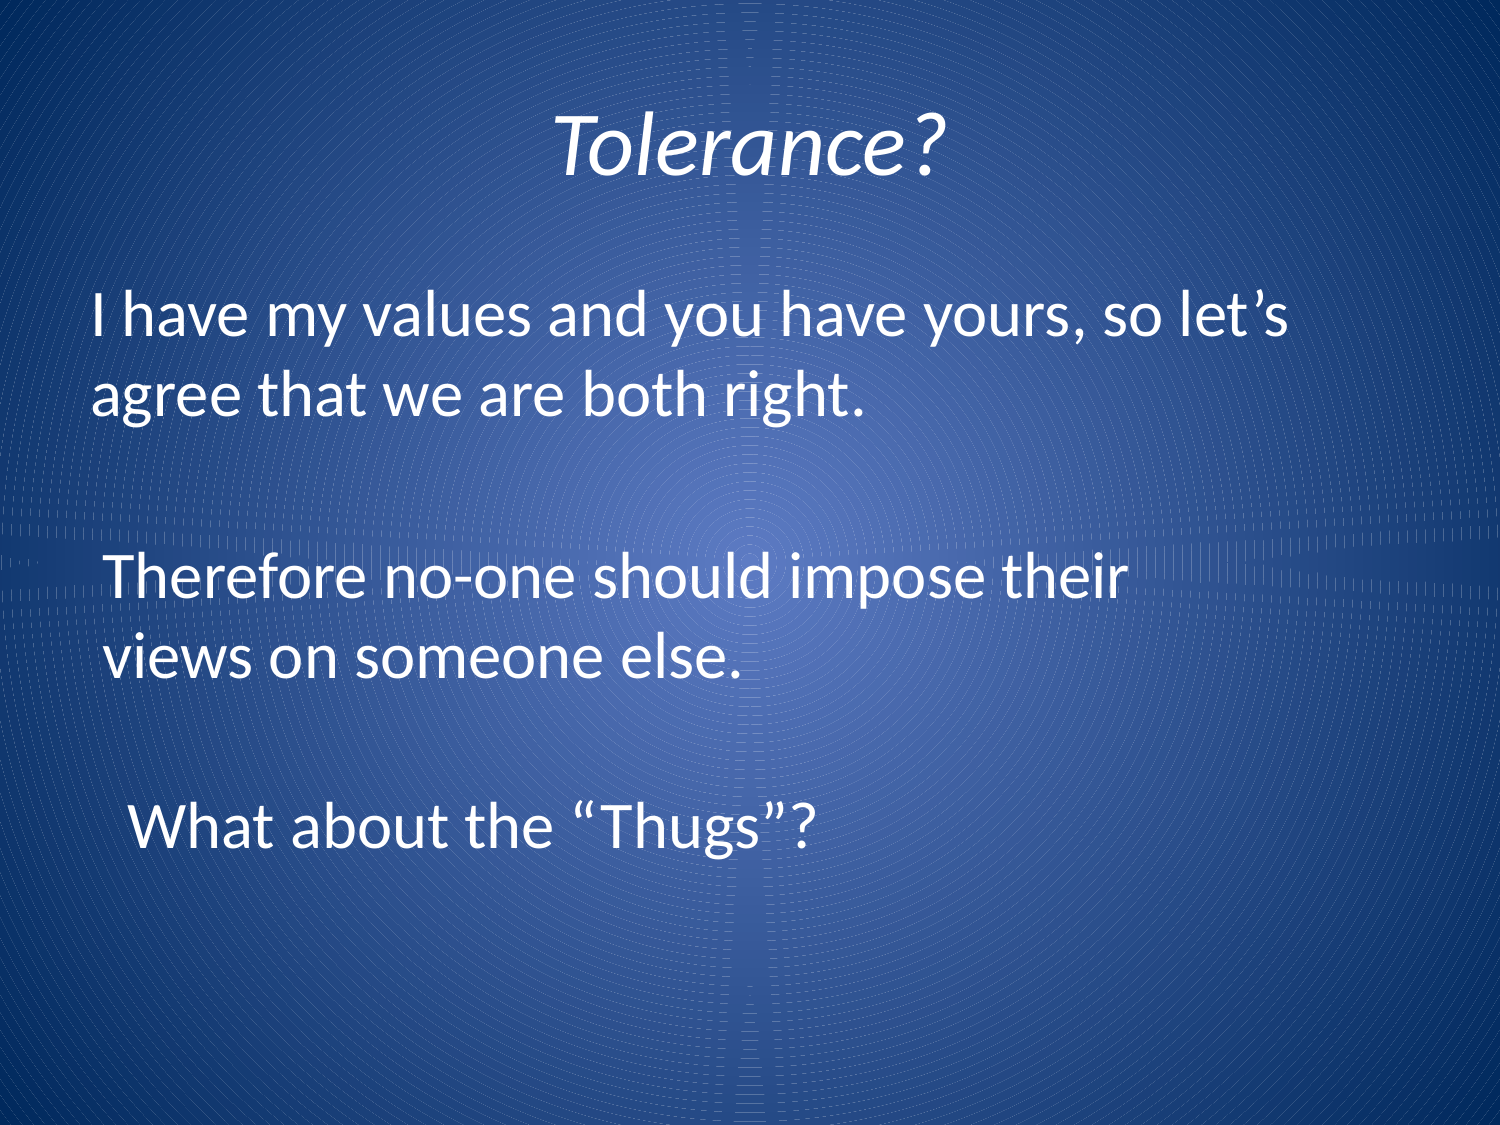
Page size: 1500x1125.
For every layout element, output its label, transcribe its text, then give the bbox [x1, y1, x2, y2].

text_box Therefore no-one should impose their views on someone else. [87, 524, 1300, 700]
list I have my values and you have yours, so let’s agree that we are both right. [75, 262, 1425, 463]
text_box What about the “Thugs”? [112, 774, 1275, 870]
title Tolerance? [75, 45, 1425, 233]
